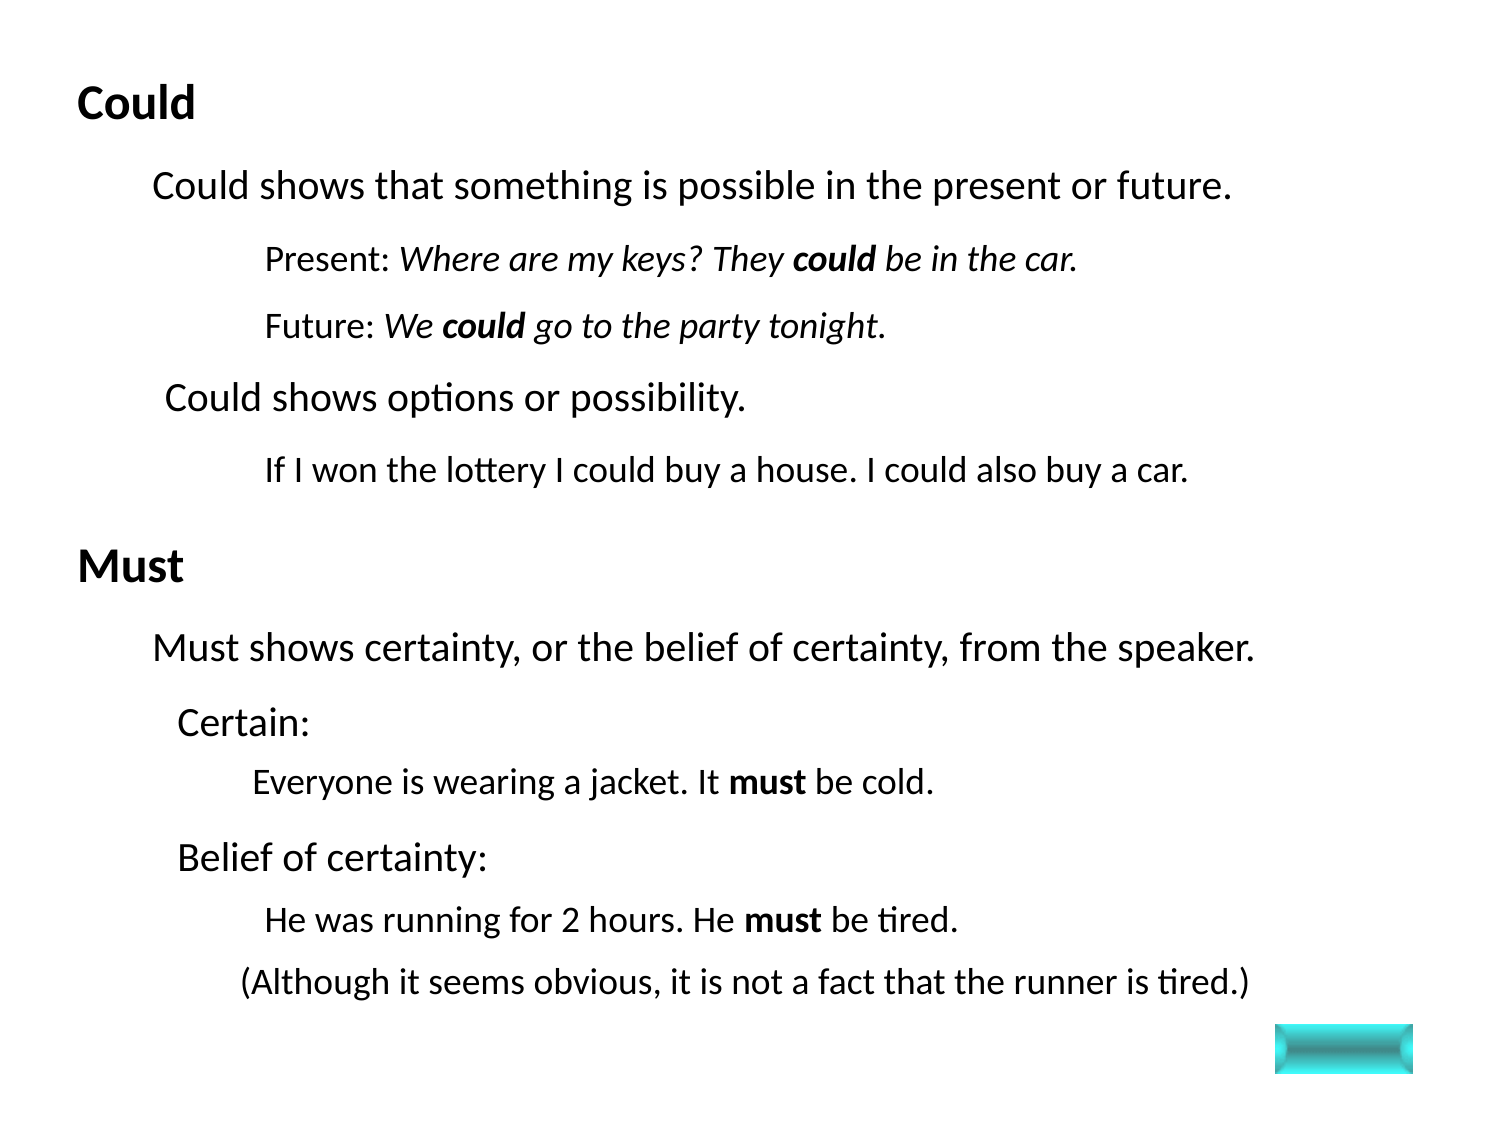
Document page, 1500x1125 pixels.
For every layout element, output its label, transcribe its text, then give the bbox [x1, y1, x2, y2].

picture [1274, 1024, 1413, 1074]
text_box Everyone is wearing a jacket. It must be cold. [237, 749, 975, 810]
text_box (Although it seems obvious, it is not a fact that the runner is tired.) [224, 949, 1288, 1010]
text_box Could shows options or possibility. [150, 362, 775, 428]
text_box Present: Where are my keys? They could be in the car. Future: We could go to the party tonight. [249, 204, 1113, 354]
text_box Must shows certainty, or the belief of certainty, from the speaker. [137, 612, 1275, 678]
text_box Could shows that something is possible in the present or future. [137, 149, 1313, 215]
text_box Could [62, 62, 238, 138]
text_box Must [62, 524, 213, 600]
text_box Certain: [162, 687, 338, 753]
text_box If I won the lottery I could buy a house. I could also buy a car. [249, 437, 1225, 498]
text_box Belief of certainty: [162, 821, 513, 887]
text_box He was running for 2 hours. He must be tired. [249, 887, 988, 948]
